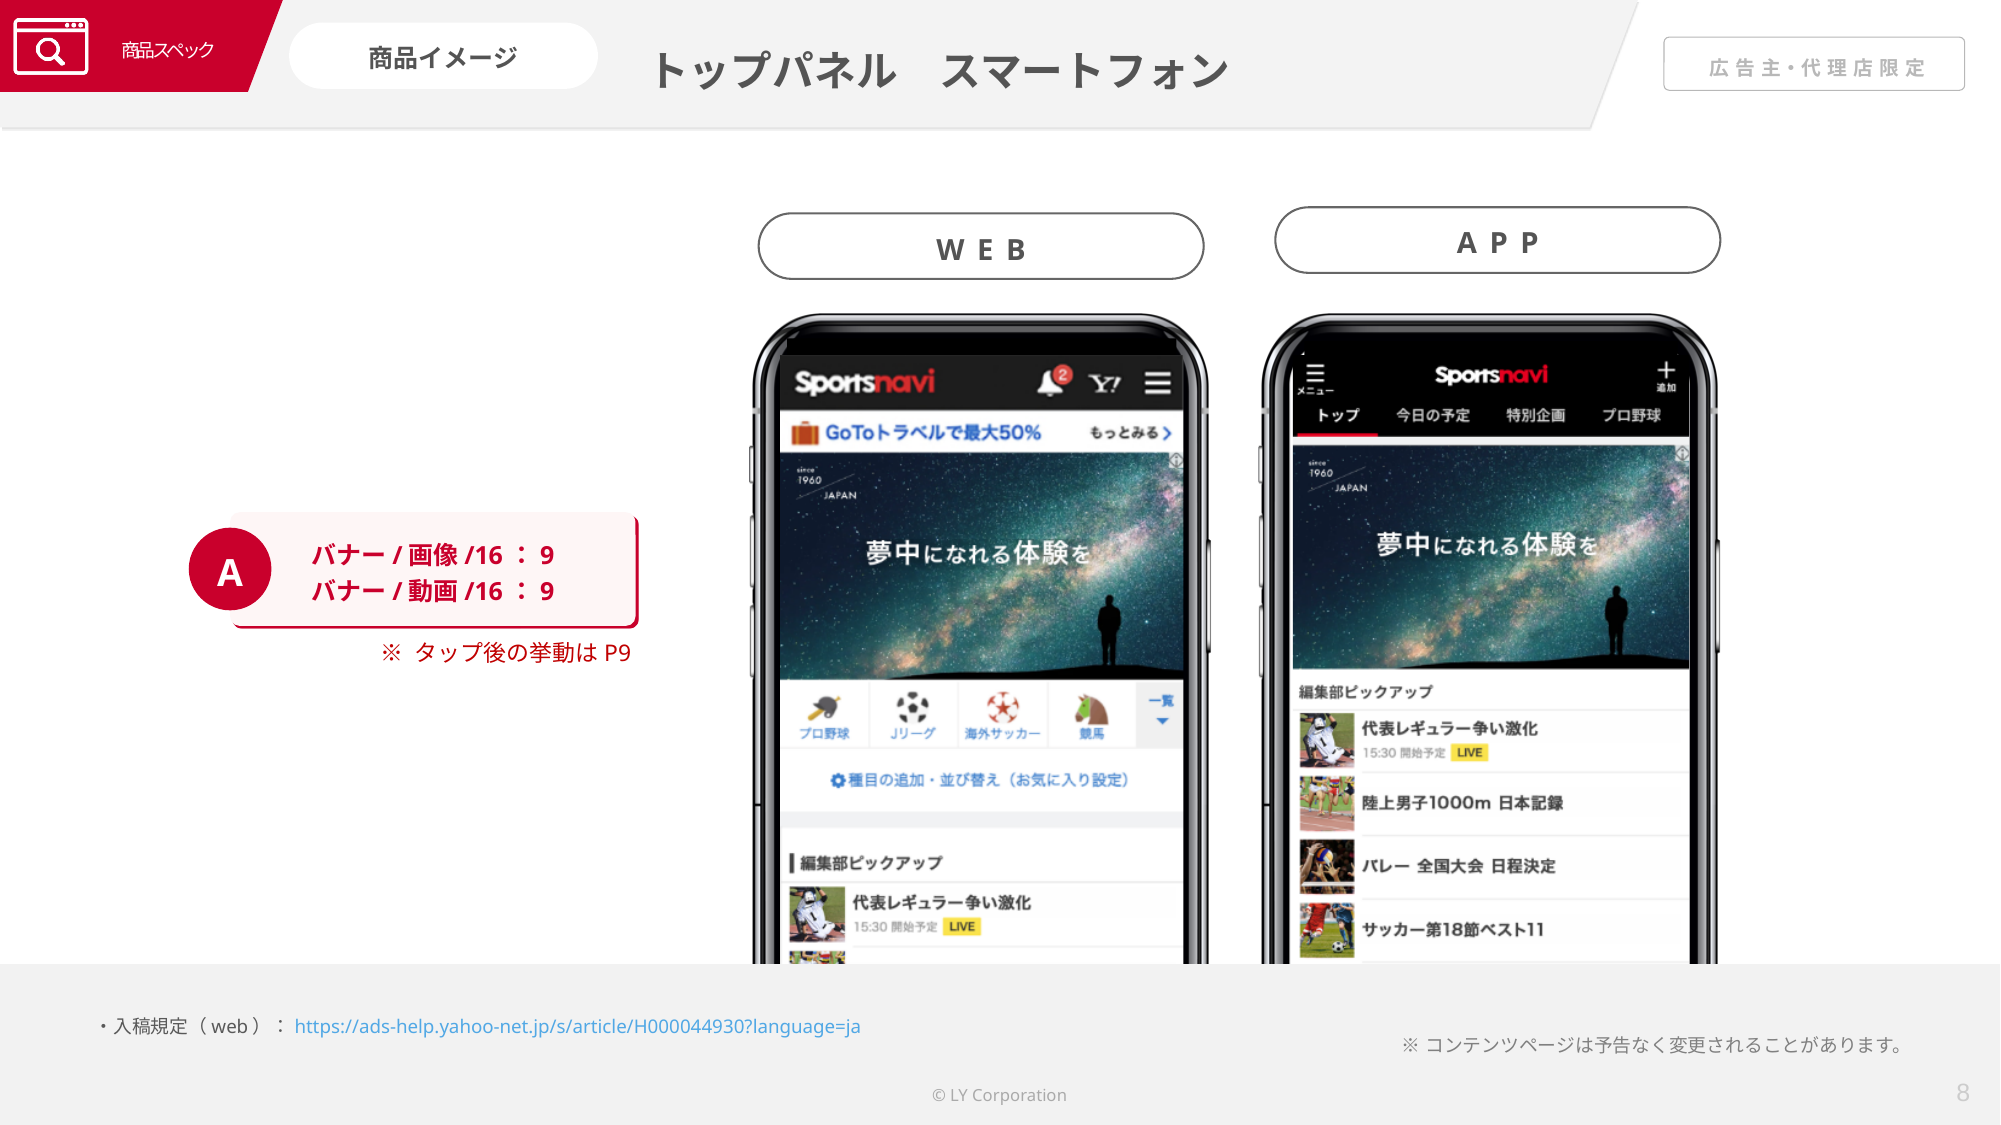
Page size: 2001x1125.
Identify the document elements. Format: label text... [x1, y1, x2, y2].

list 商品スペック [97, 13, 240, 81]
text_box トップパネル スマートフォン [647, 42, 1983, 98]
text_box APP [1273, 205, 1723, 275]
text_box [748, 313, 1212, 964]
text_box ・入稿規定（web）：https://ads-help.yahoo-net.jp/s/article/H000044930?language=ja [0, 962, 2000, 1125]
text_box ※ タップ後の挙動はP9 [380, 638, 632, 666]
picture [8, 4, 92, 87]
text_box A [186, 525, 274, 613]
picture [1292, 355, 1690, 964]
text_box バナー/画像/16：9 バナー/動画/16：9 [227, 510, 638, 629]
text_box ※コンテンツページは予告なく変更されることがあります。 [1401, 1033, 1911, 1056]
picture [779, 355, 1184, 964]
text_box © LY Corporation [796, 1085, 1203, 1106]
text_box WEB [756, 211, 1206, 281]
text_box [1258, 313, 1721, 964]
text_box 商品イメージ [286, 20, 601, 91]
text_box 8 [1813, 1069, 1986, 1115]
